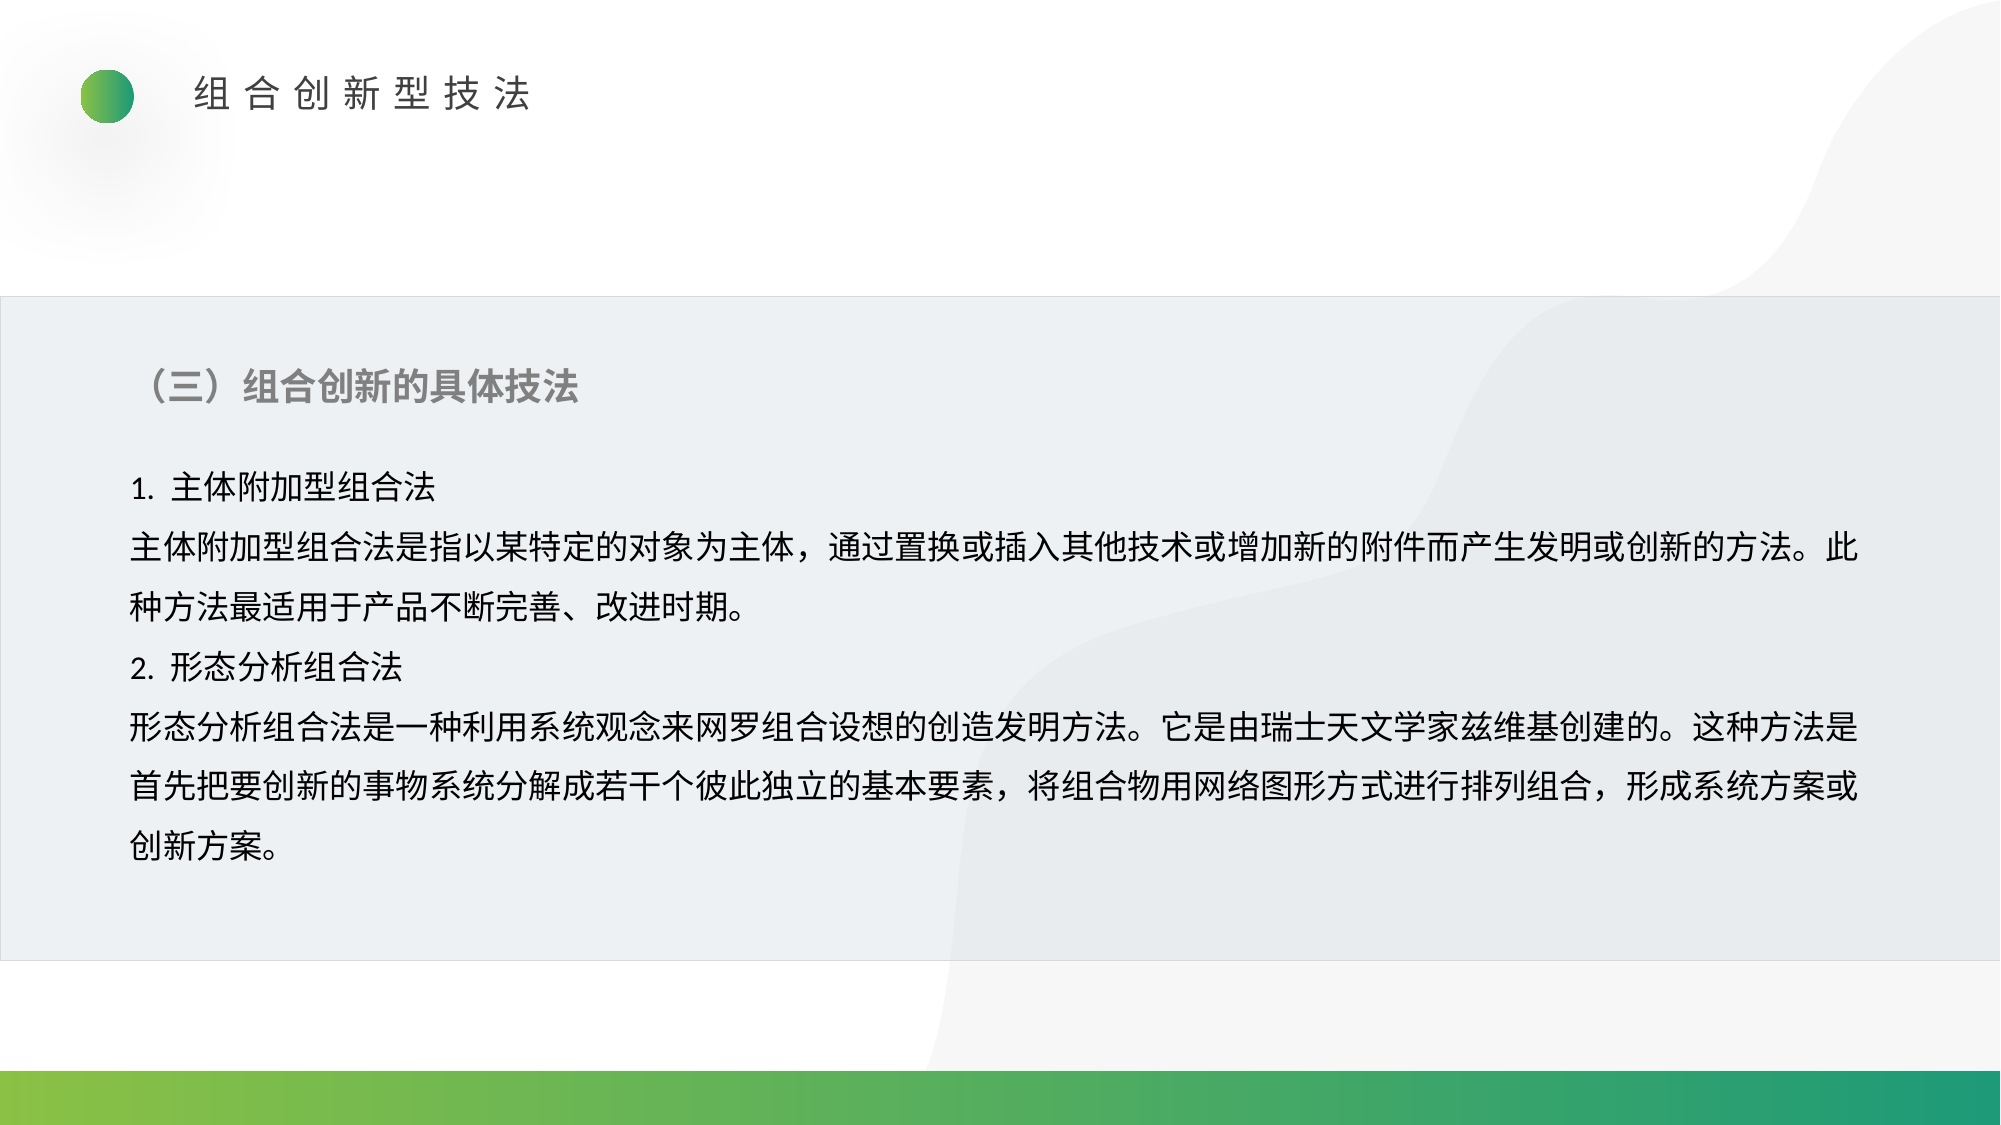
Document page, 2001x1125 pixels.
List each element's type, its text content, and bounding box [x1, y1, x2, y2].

text_box （三）组合创新的具体技法 [115, 355, 624, 416]
text_box 组合创新型技法 [178, 62, 1480, 123]
text_box [0, 295, 2000, 961]
text_box 1. 主体附加型组合法 主体附加型组合法是指以某特定的对象为主体，通过置换或插入其他技术或增加新的附件而产生发明或创新的方法。此种方法最适用于产品不断完善、改进时期。 2. 形态分析组合法 形态分析组合法是一种利用系统观念来网罗组合设想的创造发明方法。它是由瑞士天文学家兹维基创建的。这种方法是首先把要创新的事物系统分解成若干个彼此独立的基本要素，将组合物用网络图形方式进行排列组合，形成系统方案或创新方案。 [115, 438, 1883, 873]
